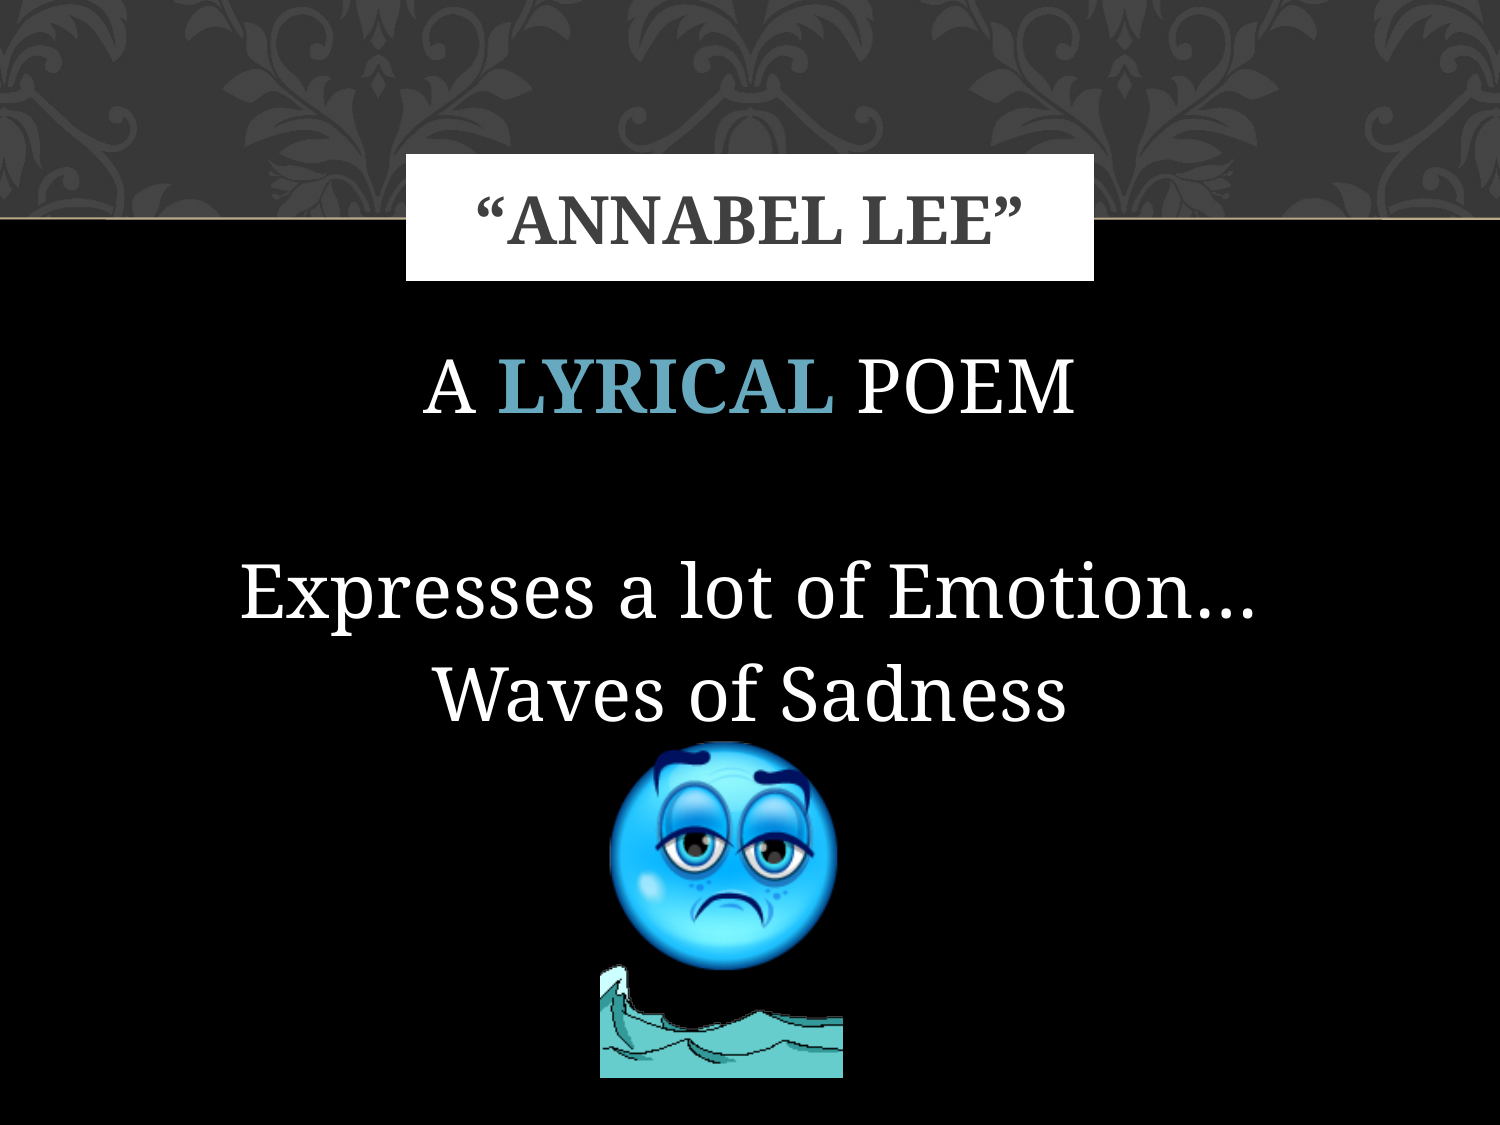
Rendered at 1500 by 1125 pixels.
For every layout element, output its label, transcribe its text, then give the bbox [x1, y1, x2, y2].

picture [599, 737, 851, 1079]
list A LYRICAL POEM Expresses a lot of Emotion… Waves of Sadness [75, 331, 1425, 1007]
title “ANNABEL LEE” [406, 154, 1094, 281]
